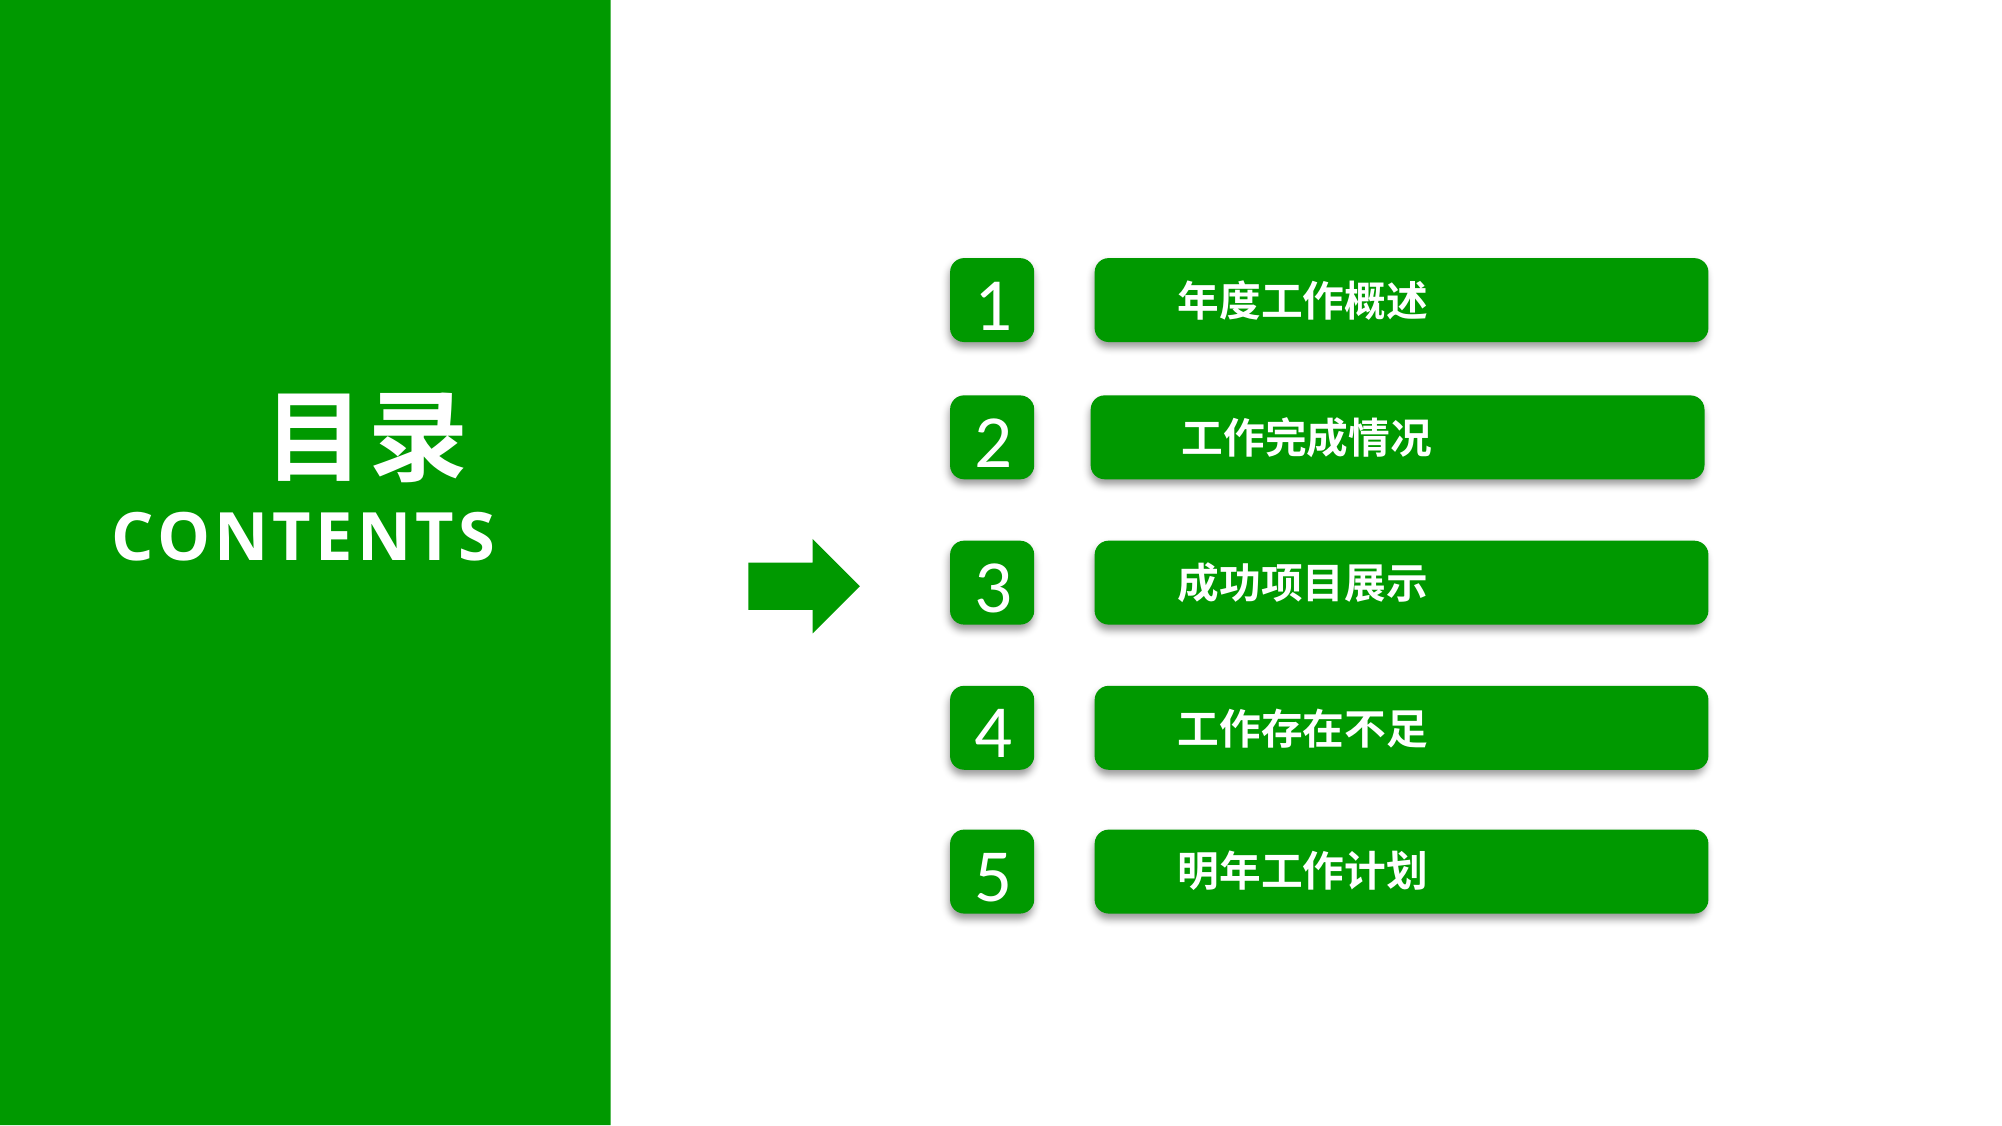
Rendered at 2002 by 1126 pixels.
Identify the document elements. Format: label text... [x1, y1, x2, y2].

text_box [746, 537, 862, 636]
text_box 5 [947, 827, 1037, 916]
text_box 1 [947, 255, 1037, 345]
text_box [1094, 257, 1709, 343]
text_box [1094, 540, 1709, 625]
text_box 4 [947, 683, 1037, 772]
text_box 目录 CONTENTS [55, 364, 516, 584]
text_box 3 [947, 538, 1037, 627]
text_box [1090, 395, 1705, 480]
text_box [1094, 685, 1709, 770]
text_box [0, 0, 613, 1126]
text_box 2 [947, 393, 1037, 482]
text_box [1094, 829, 1709, 914]
